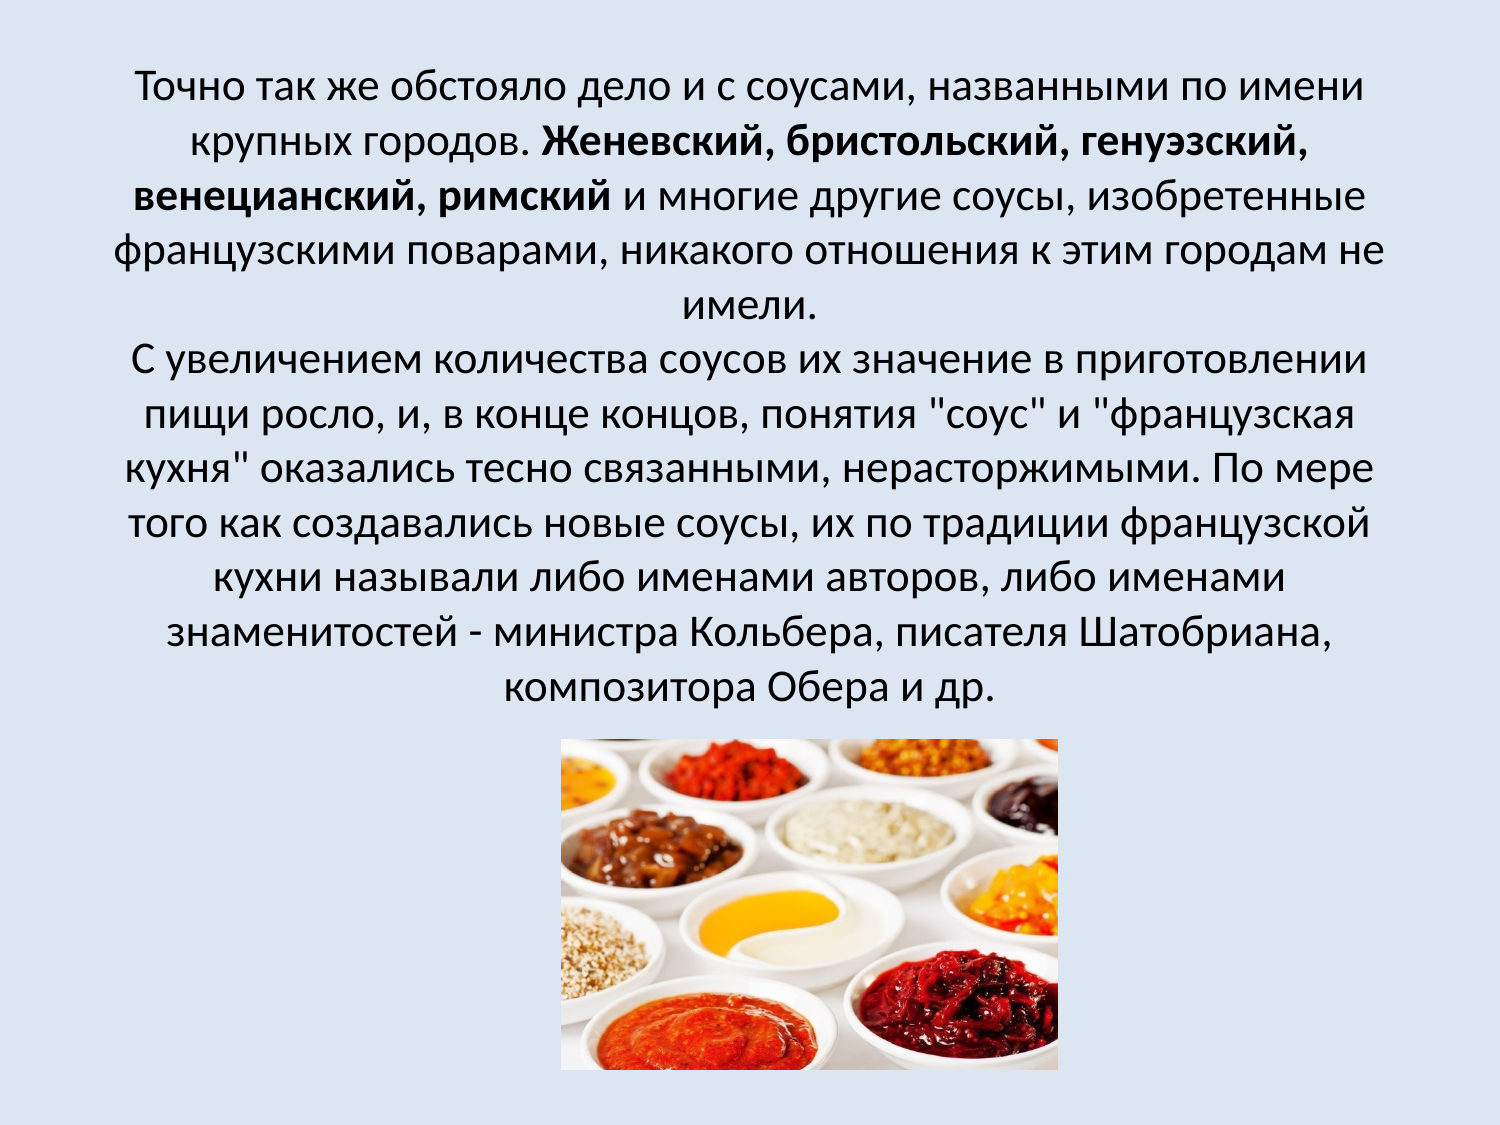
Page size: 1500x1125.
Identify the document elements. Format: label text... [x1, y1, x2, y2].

picture [560, 739, 1058, 1070]
title Точно так же обстояло дело и с соусами, названными по имени крупных городов. Женевский, бристольский, генуэзский, венецианский, римский и многие другие соусы, изобретенные французскими поварами, никакого отношения к этим городам не имели. С увеличением количества соусов их значение в приготовлении пищи росло, и, в конце концов, понятия "соус" и "французская кухня" оказались тесно связанными, нерасторжимыми. По мере того как создавались новые соусы, их по традиции французской кухни называли либо именами авторов, либо именами знаменитостей - министра Кольбера, писателя Шатобриана, композитора Обера и др. [75, 45, 1425, 776]
